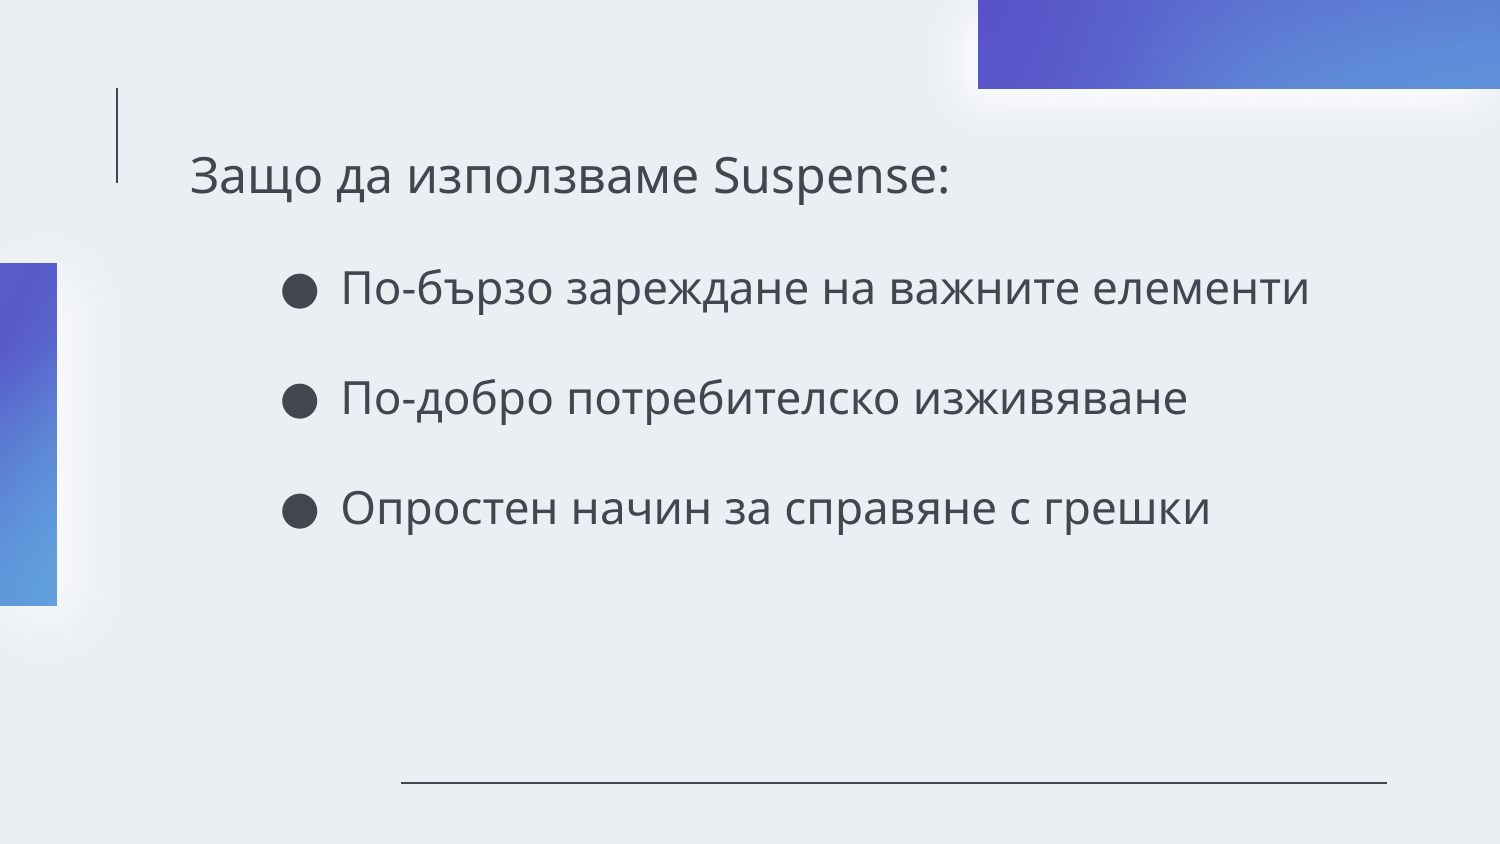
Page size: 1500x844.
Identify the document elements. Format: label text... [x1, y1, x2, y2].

picture [0, 263, 57, 606]
picture [978, 0, 1500, 89]
text_box Защо да използваме Suspense: По-бързо зареждане на важните елементи По-добро потребителско изживяване Опростен начин за справяне с грешки [175, 128, 1394, 748]
